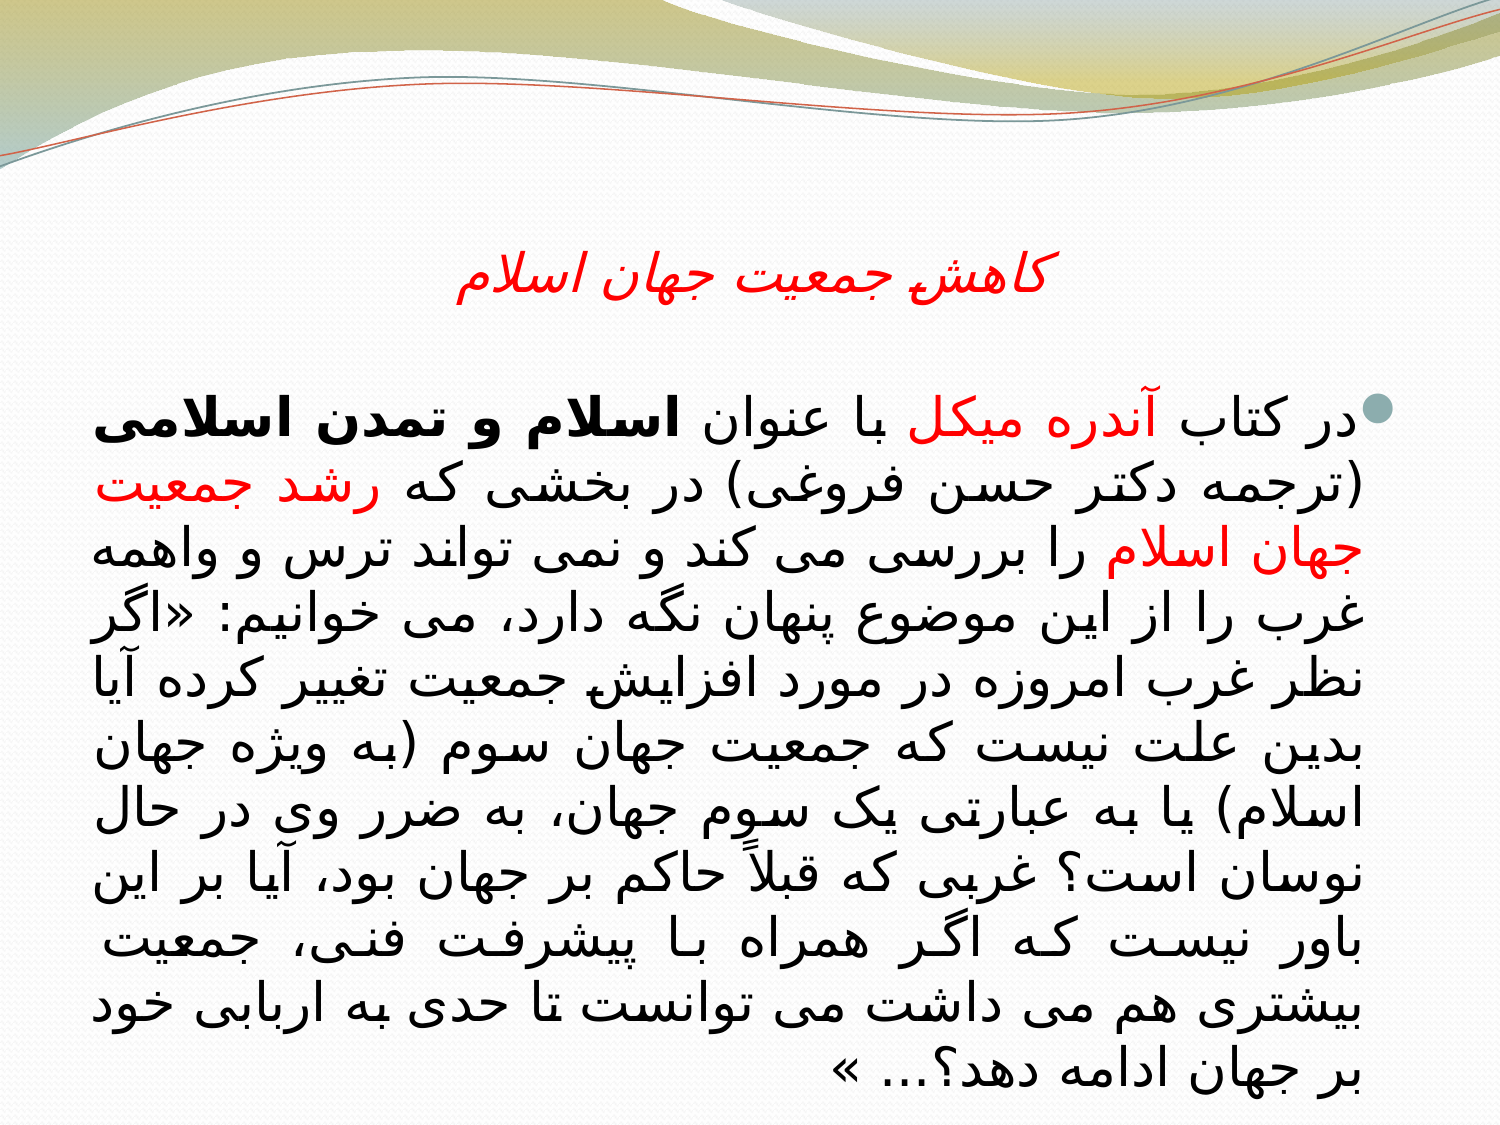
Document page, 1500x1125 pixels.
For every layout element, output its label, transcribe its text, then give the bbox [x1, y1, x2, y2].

title کاهش جمعیت جهان اسلام [269, 163, 1255, 304]
list در کتاب آندره میکل با عنوان اسلام و تمدن اسلامی (ترجمه دکتر حسن فروغی) در بخشی که رشد جمعیت جهان اسلام را بررسی می کند و نمی تواند ترس و واهمه غرب را از این موضوع پنهان نگه دارد، می خوانیم: «اگر نظر غرب امروزه در مورد افزایش جمعیت تغییر کرده آیا بدین علت نیست که جمعیت جهان سوم (به ویژه جهان اسلام) یا به عبارتی یک سوم جهان، به ضرر وی در حال نوسان است؟ غربی که قبلاً حاکم بر جهان بود، آیا بر این باور نیست که اگر همراه با پیشرفت فنی، جمعیت بیشتری هم می داشت می توانست تا حدی به اربابی خود بر جهان ادامه دهد؟... » [74, 374, 1426, 1038]
